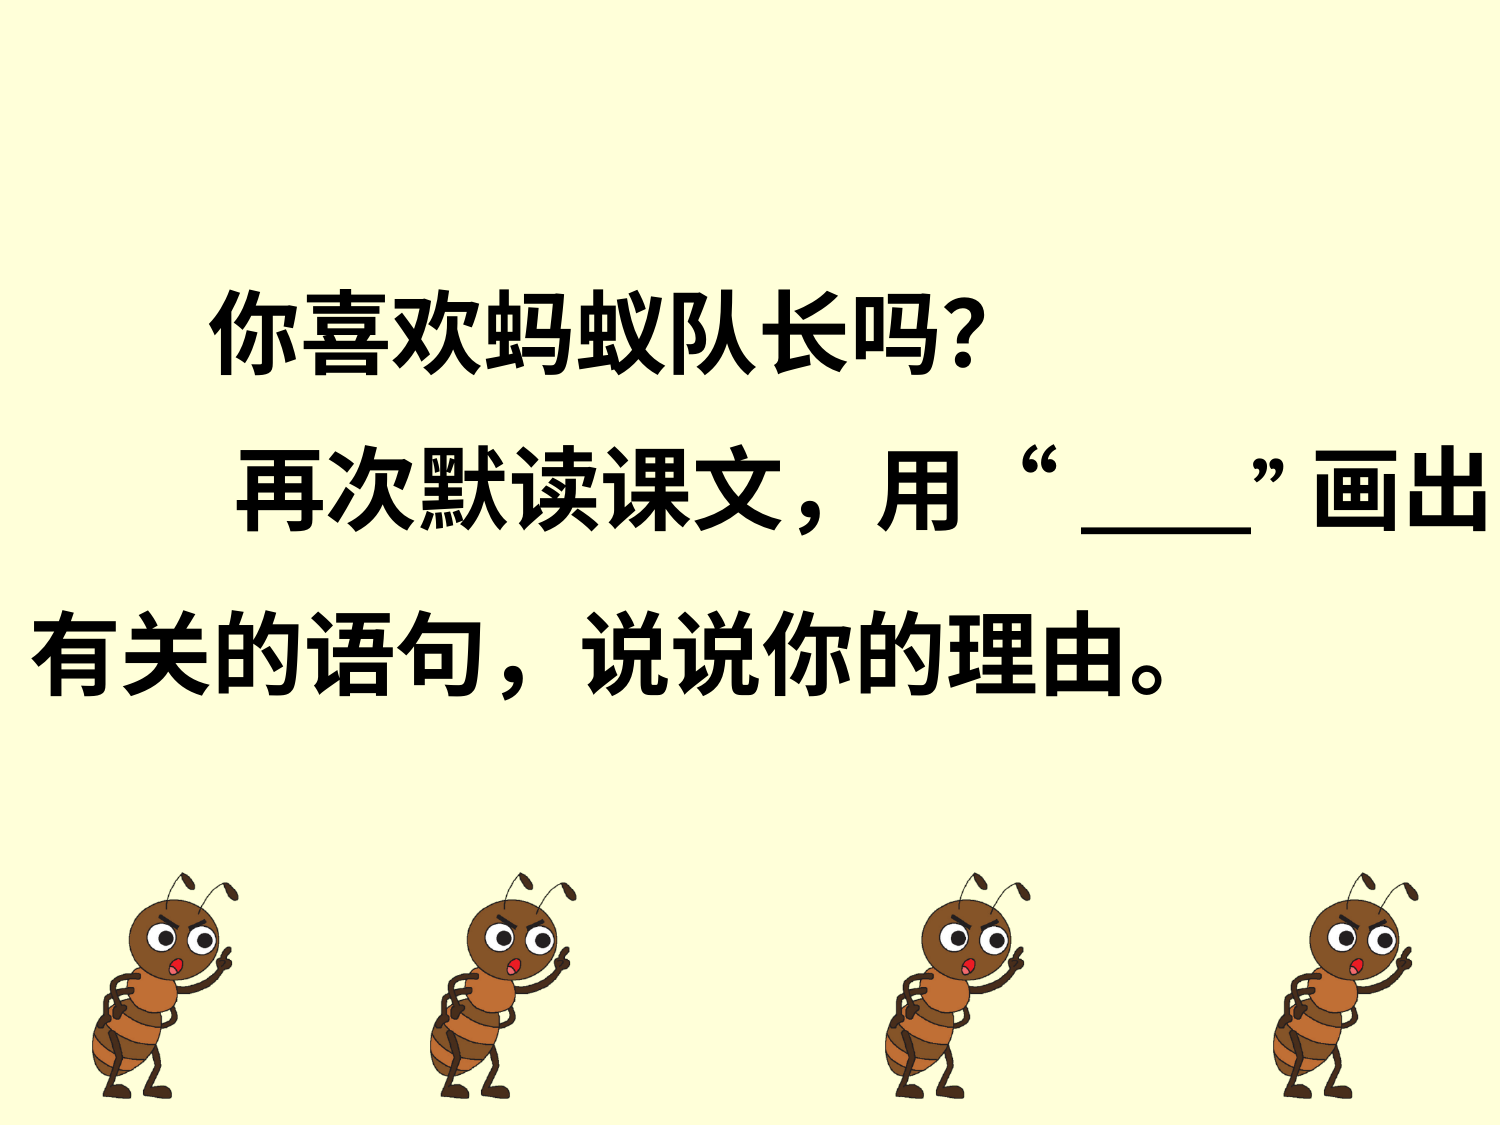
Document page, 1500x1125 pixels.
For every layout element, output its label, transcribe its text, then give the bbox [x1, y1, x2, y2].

picture [79, 870, 247, 1125]
picture [871, 870, 1039, 1125]
text_box 再次默读课文，用“_____”画出有关的语句，说说你的理由。 [14, 369, 1500, 715]
picture [1259, 870, 1427, 1125]
picture [417, 870, 585, 1125]
text_box 你喜欢蚂蚁队长吗？ [193, 213, 1250, 394]
